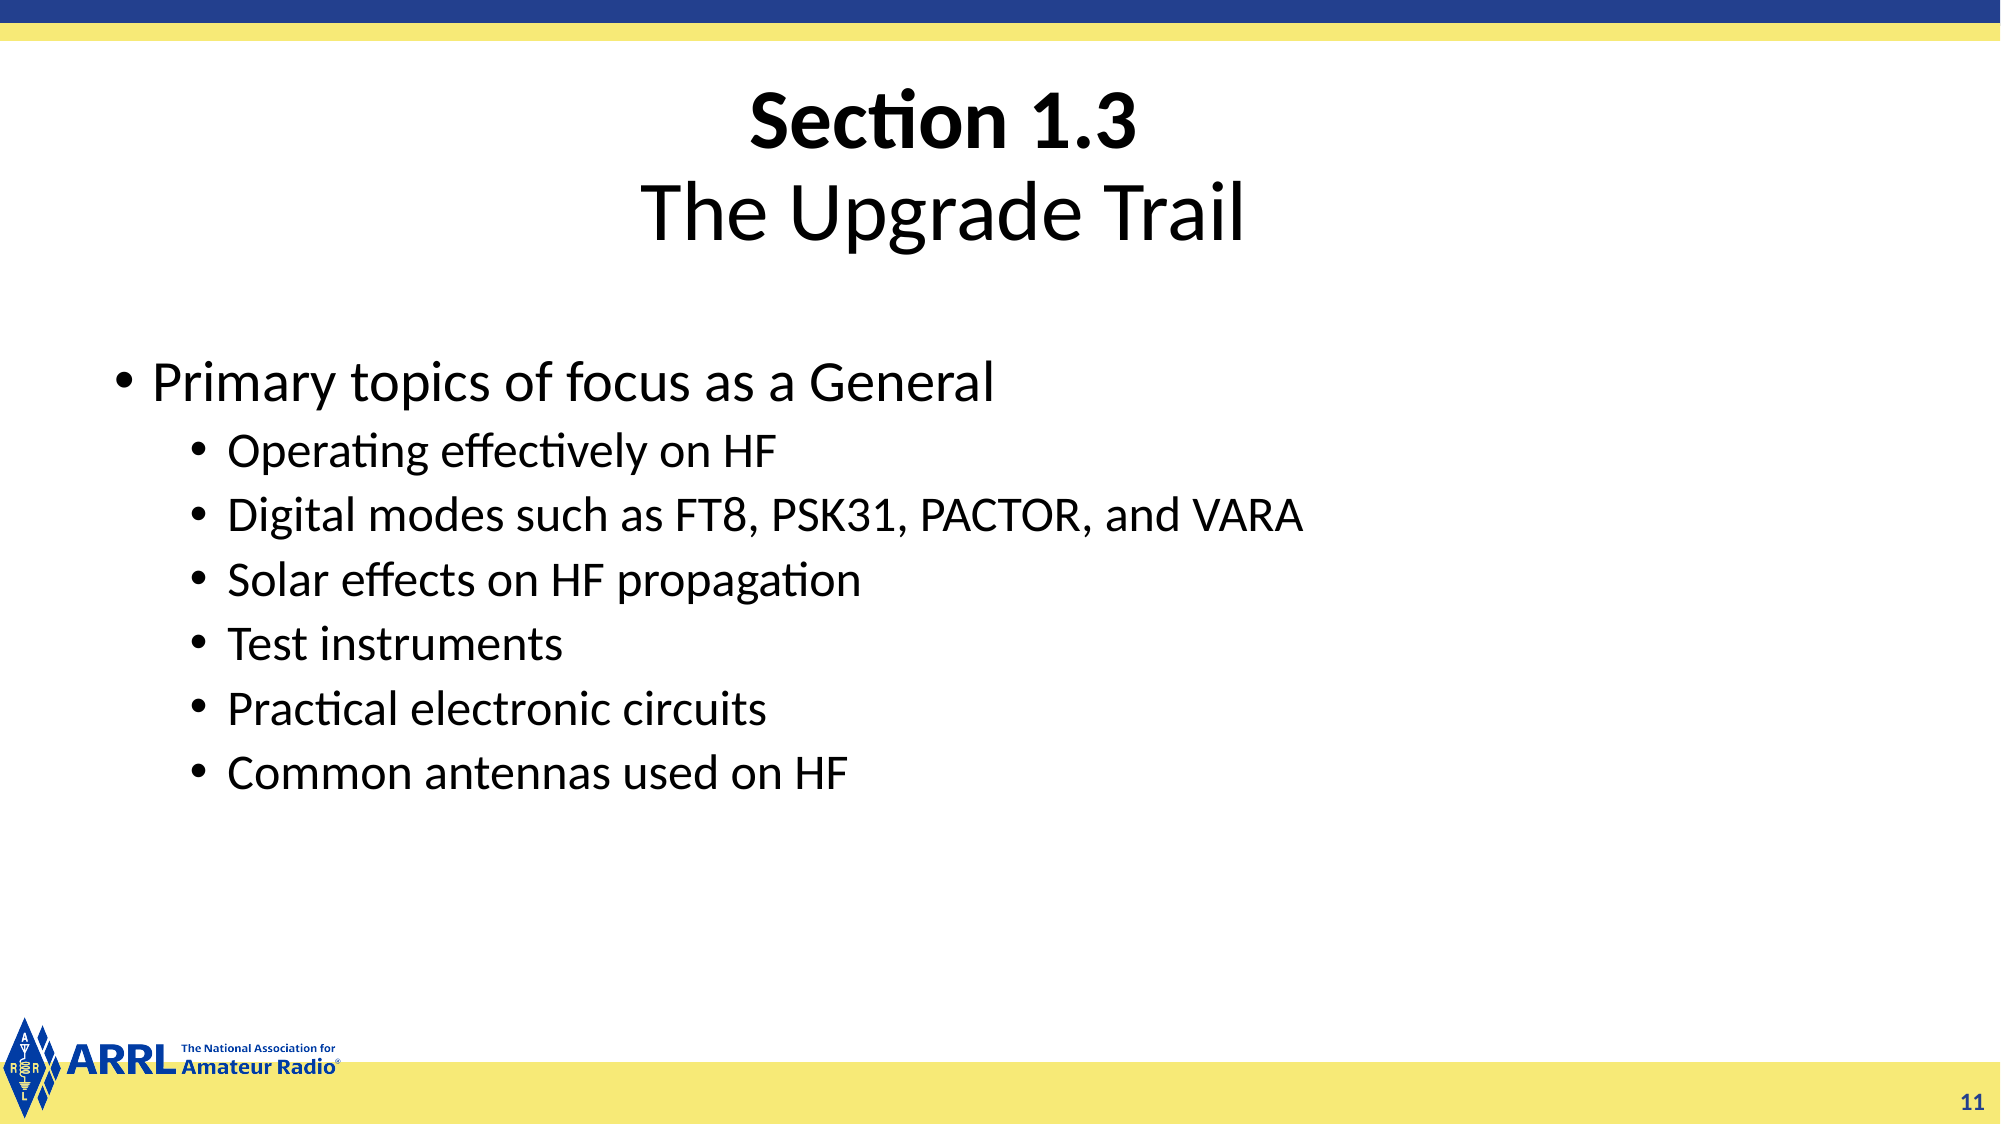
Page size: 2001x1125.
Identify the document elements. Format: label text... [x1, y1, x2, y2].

title Section 1.3 The Upgrade Trail [44, 66, 1845, 267]
picture [1, 1015, 342, 1121]
list Primary topics of focus as a General Operating effectively on HF Digital modes such as FT8, PSK31, PACTOR, and VARA Solar effects on HF propagation Test instruments Practical electronic circuits Common antennas used on HF [99, 343, 1900, 985]
